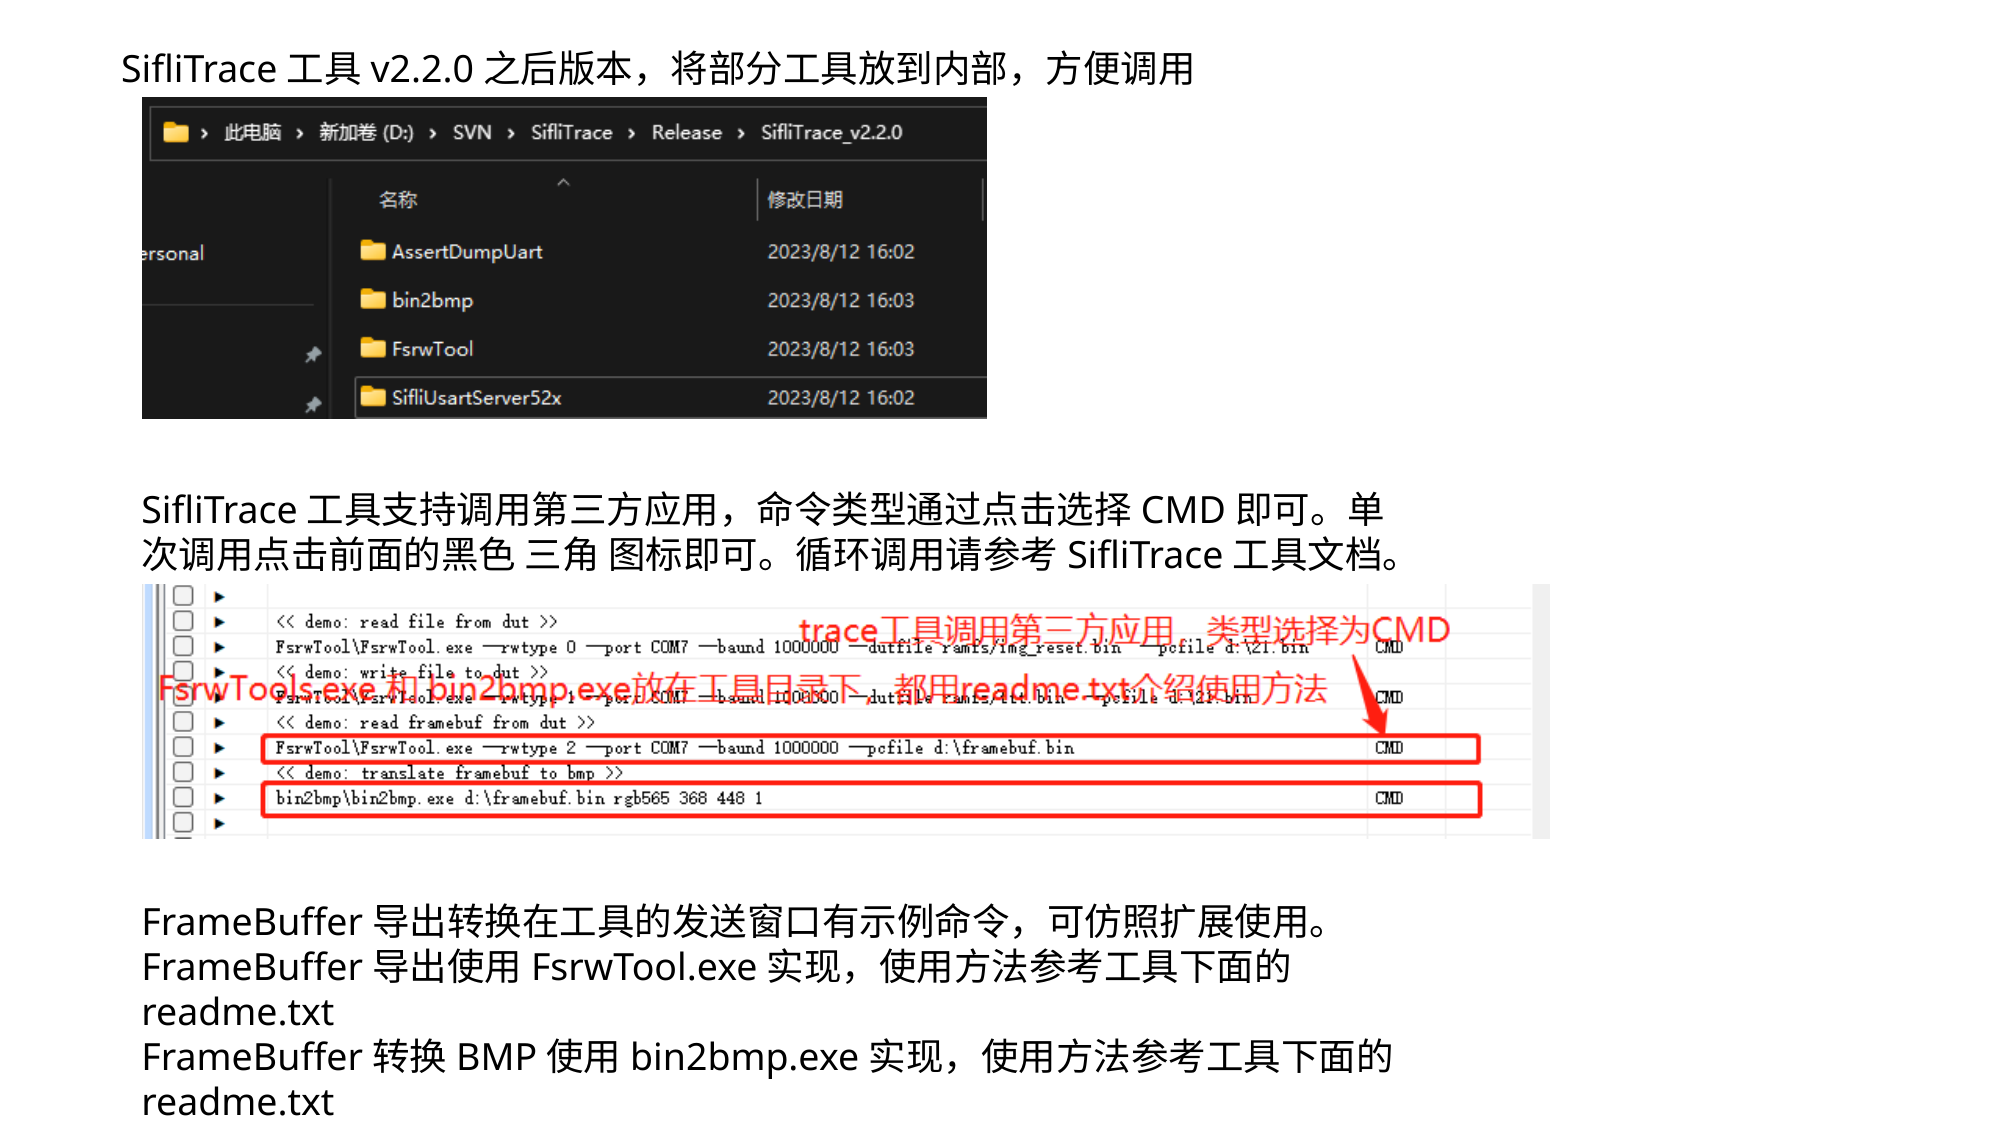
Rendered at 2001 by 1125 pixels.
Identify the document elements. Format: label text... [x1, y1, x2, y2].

picture [142, 584, 1550, 839]
text_box SifliTrace工具v2.2.0之后版本，将部分工具放到内部，方便调用 [106, 37, 1211, 98]
picture [142, 97, 987, 419]
text_box FrameBuffer导出转换在工具的发送窗口有示例命令，可仿照扩展使用。 FrameBuffer导出使用FsrwTool.exe实现，使用方法参考工具下面的readme.txt FrameBuffer转换BMP使用bin2bmp.exe实现，使用方法参考工具下面的readme.txt [126, 890, 1490, 1125]
text_box SifliTrace工具支持调用第三方应用，命令类型通过点击选择CMD即可。单次调用点击前面的黑色 三角 图标即可。循环调用请参考SifliTrace工具文档。 [126, 478, 1420, 584]
